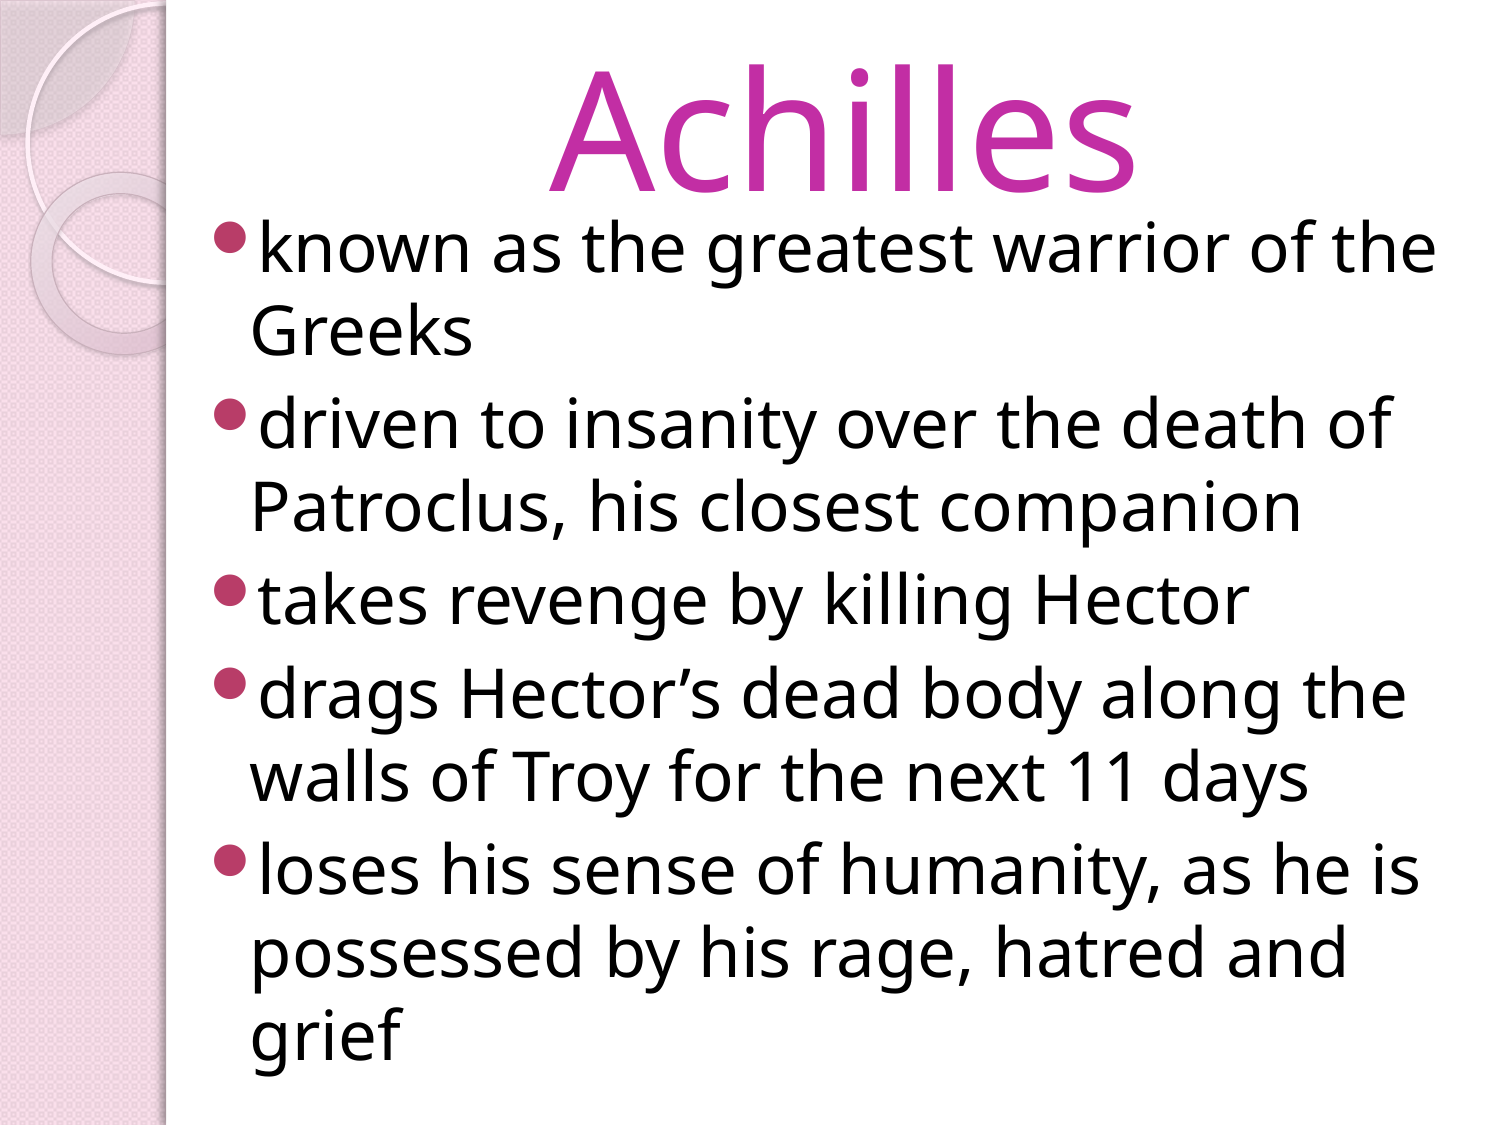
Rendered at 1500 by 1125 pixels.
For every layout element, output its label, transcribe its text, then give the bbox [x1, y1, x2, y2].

title Achilles [230, 30, 1461, 196]
list known as the greatest warrior of the Greeks driven to insanity over the death of Patroclus, his closest companion takes revenge by killing Hector drags Hector’s dead body along the walls of Troy for the next 11 days loses his sense of humanity, as he is possessed by his rage, hatred and grief [183, 196, 1500, 1094]
